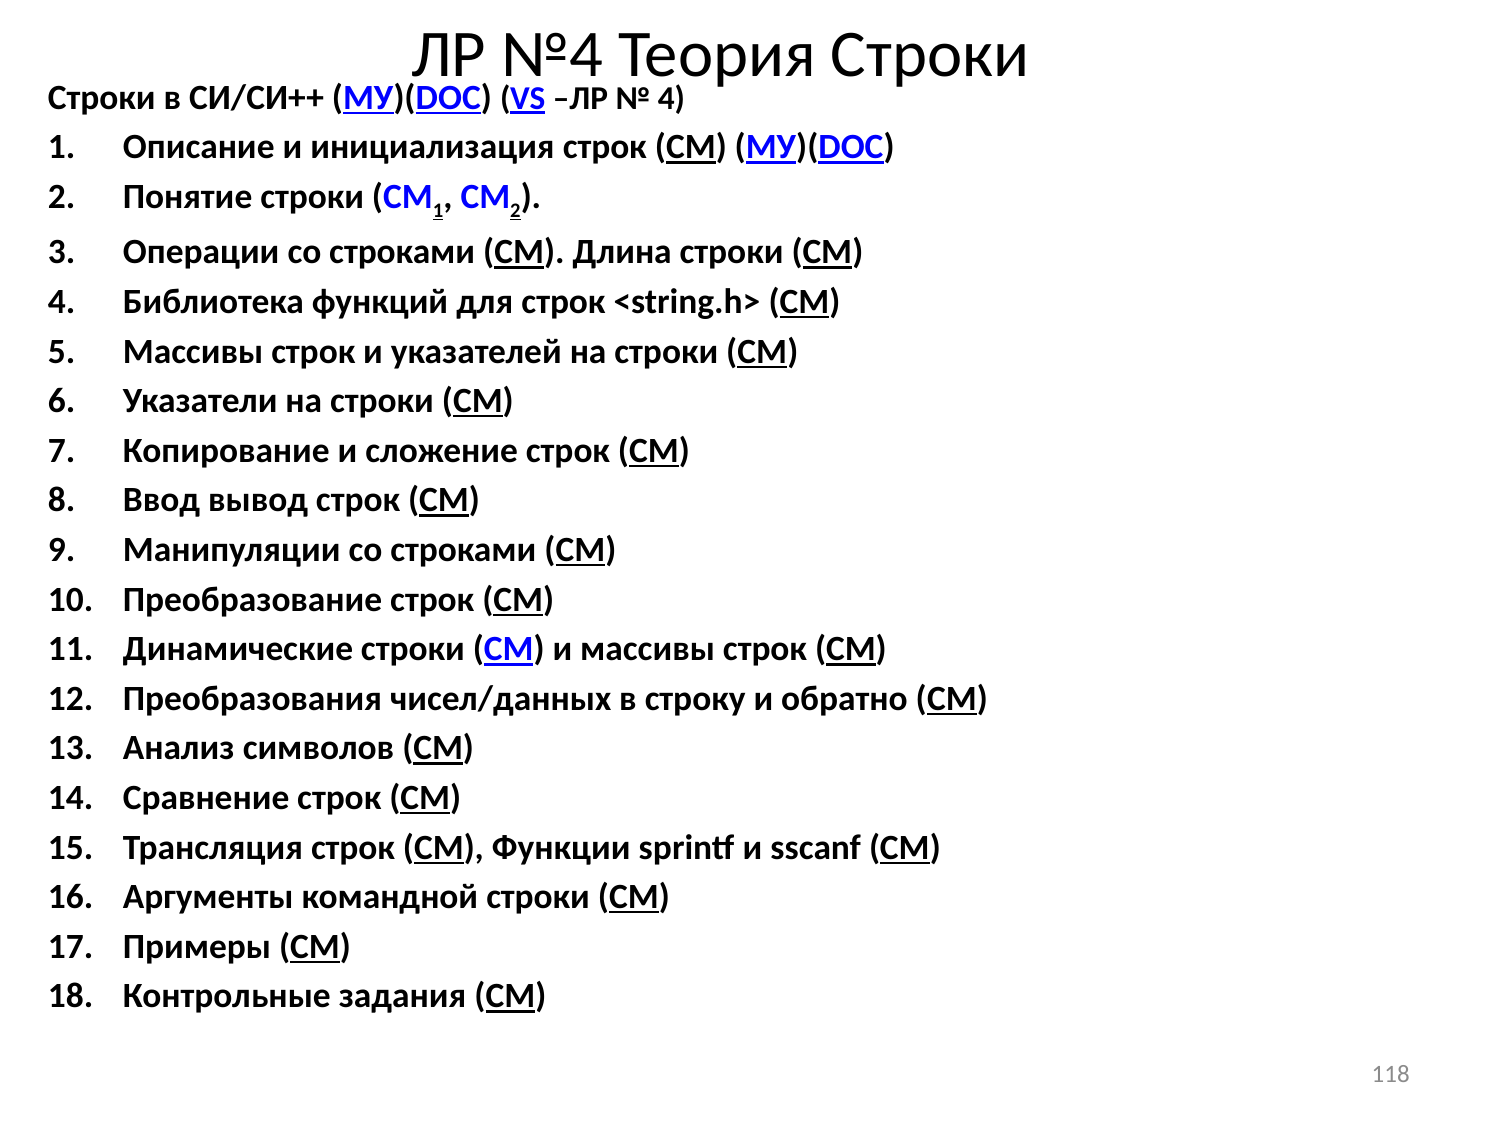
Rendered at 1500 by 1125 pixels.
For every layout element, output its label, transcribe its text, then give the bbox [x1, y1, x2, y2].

title ЛР №4 Теория Строки [159, 2, 1282, 66]
slide_number 118 [1074, 1042, 1425, 1103]
text_box Строки в СИ/СИ++ (МУ)(DOC) (VS –ЛР № 4) Описание и инициализация строк (СМ) (МУ)(DOC) Понятие строки (СМ1, СМ2). Операции со строками (СМ). Длина строки (СМ) Библиотека функций для строк <string.h> (СМ) Массивы строк и указателей на строки (СМ) Указатели на строки (СМ) Копирование и сложение строк (СМ) Ввод вывод строк (СМ) Манипуляции со строками (СМ) Преобразование строк (СМ) Динамические строки (СМ) и массивы строк (СМ) Преобразования чисел/данных в строку и обратно (СМ) Анализ символов (СМ) Сравнение строк (СМ) Трансляция строк (СМ), Функции sprintf и sscanf (СМ) Аргументы командной строки (СМ) Примеры (СМ) Контрольные задания (СМ) [32, 66, 1456, 1035]
